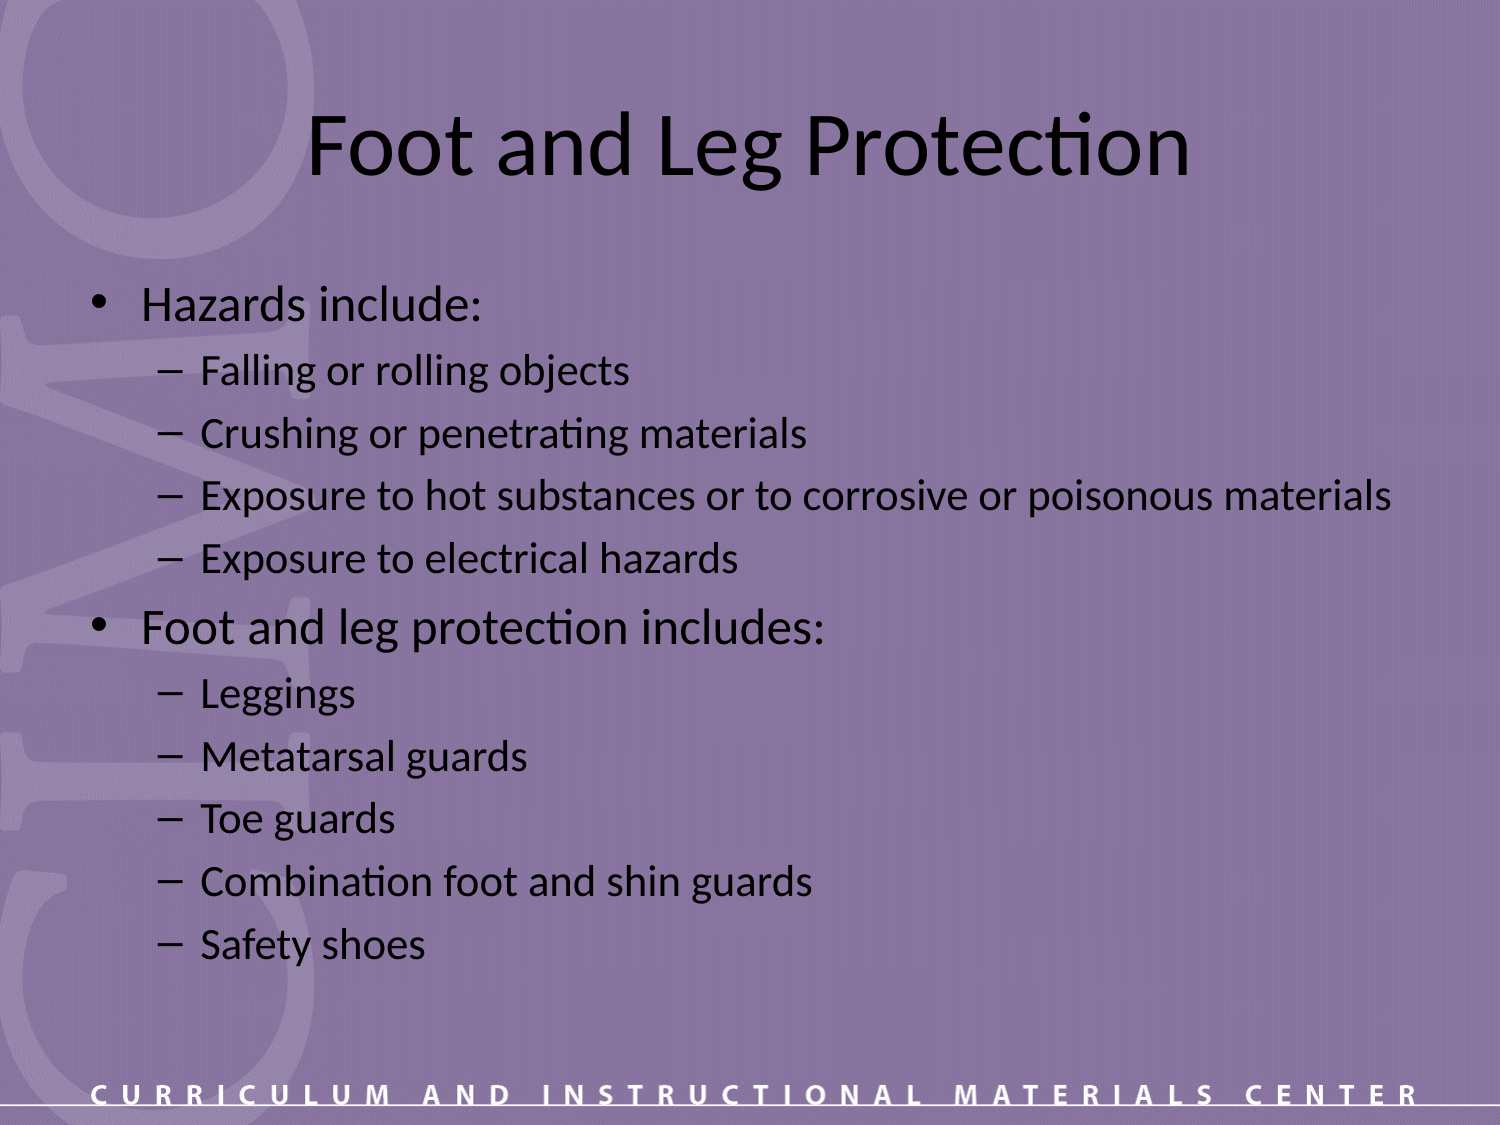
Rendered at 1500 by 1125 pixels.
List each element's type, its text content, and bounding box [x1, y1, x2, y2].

title Foot and Leg Protection [75, 45, 1425, 233]
list Hazards include: Falling or rolling objects Crushing or penetrating materials Exposure to hot substances or to corrosive or poisonous materials Exposure to electrical hazards Foot and leg protection includes: Leggings Metatarsal guards Toe guards Combination foot and shin guards Safety shoes [75, 262, 1425, 1005]
